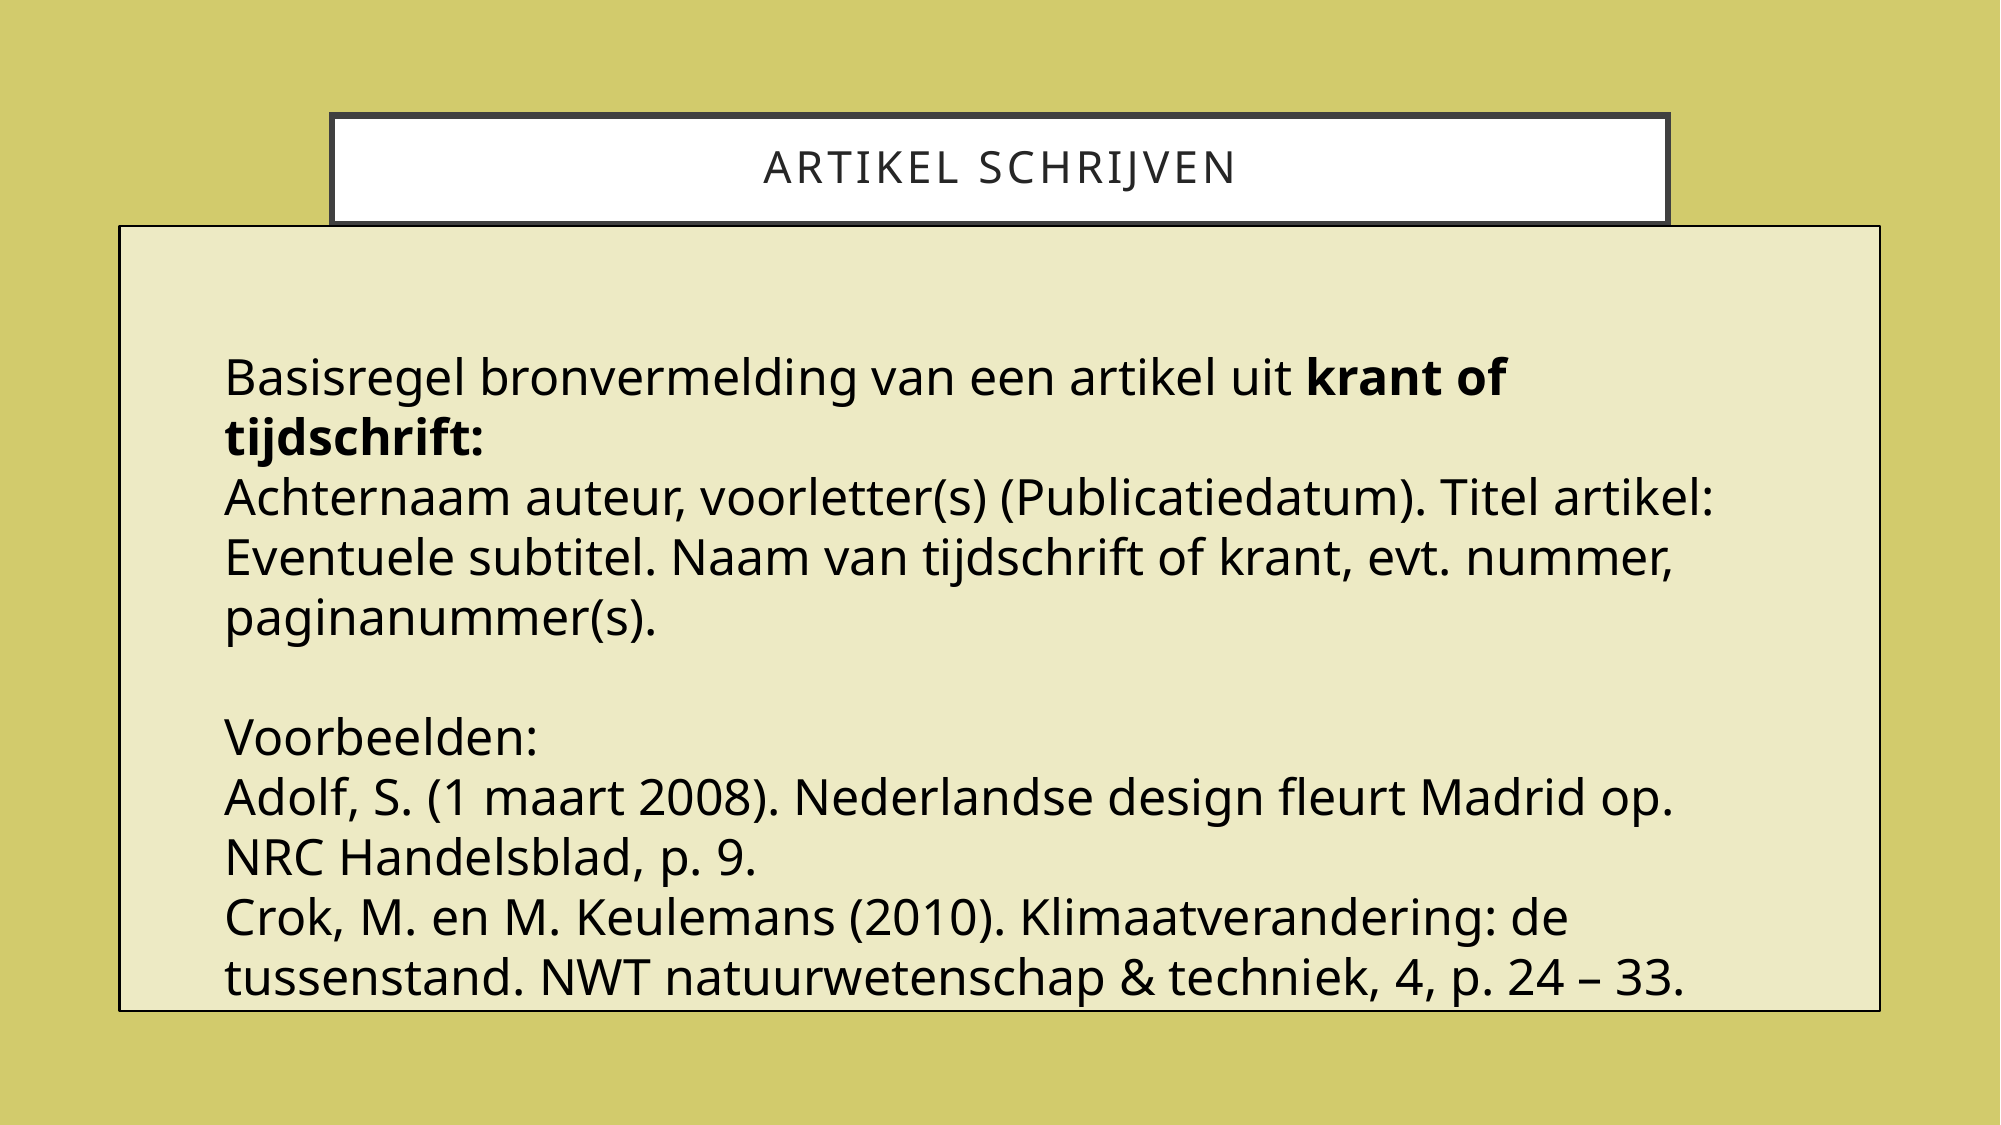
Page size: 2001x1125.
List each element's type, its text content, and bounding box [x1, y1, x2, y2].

text_box [118, 225, 1881, 1012]
title Artikel schrijven [329, 112, 1671, 225]
text_box Basisregel bronvermelding van een artikel uit krant of tijdschrift: Achternaam auteur, voorletter(s) (Publicatiedatum). Titel artikel: Eventuele subtitel. Naam van tijdschrift of krant, evt. nummer, paginanummer(s). Voorbeelden: Adolf, S. (1 maart 2008). Nederlandse design fleurt Madrid op. NRC Handelsblad, p. 9. Crok, M. en M. Keulemans (2010). Klimaatverandering: de tussenstand. NWT natuurwetenschap & techniek, 4, p. 24 – 33. [209, 338, 1790, 1014]
